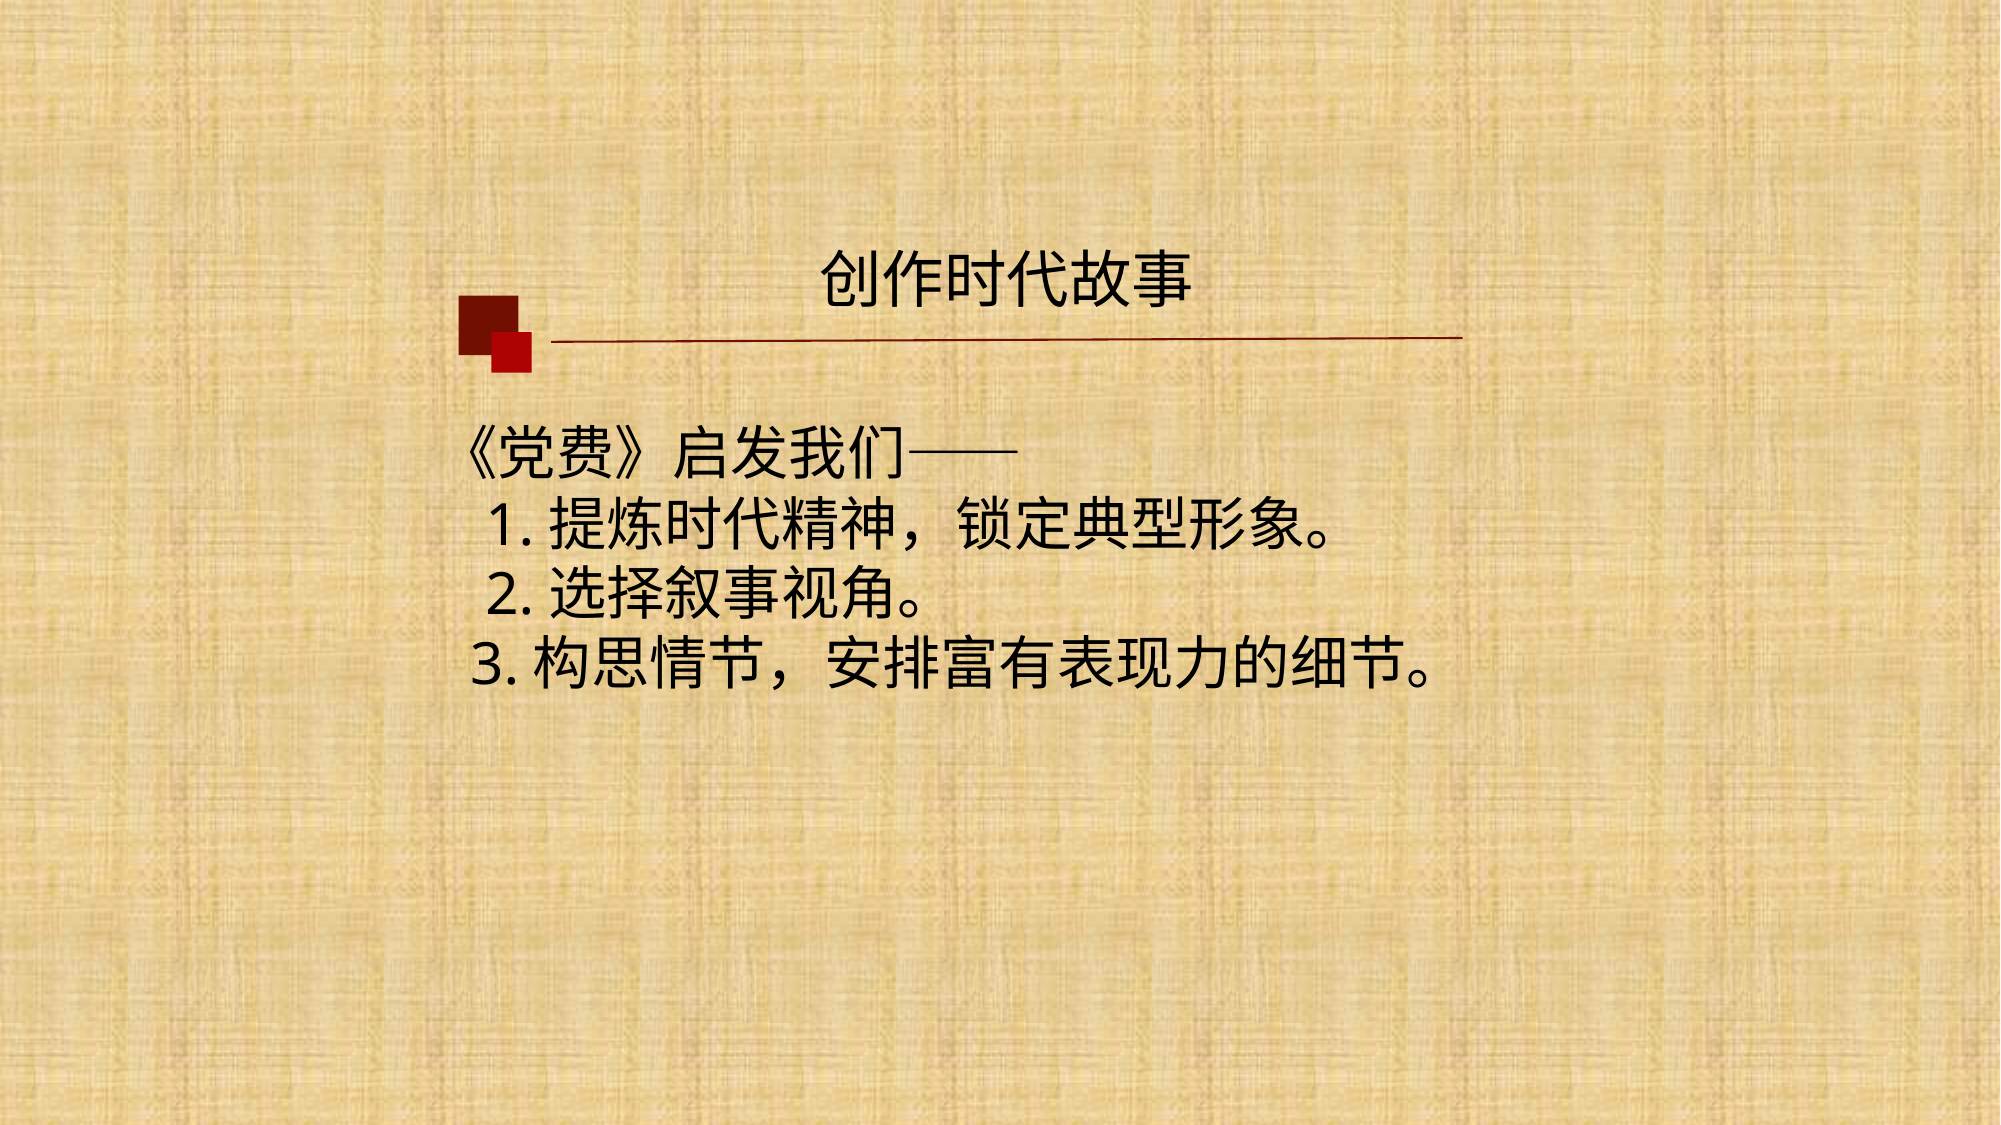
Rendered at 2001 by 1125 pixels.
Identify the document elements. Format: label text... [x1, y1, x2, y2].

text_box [551, 337, 1463, 342]
text_box 《党费》启发我们—— 1.提炼时代精神，锁定典型形象。 2.选择叙事视角。 3.构思情节，安排富有表现力的细节。 [379, 409, 1635, 844]
picture [0, 0, 2001, 1125]
text_box 创作时代故事 [551, 232, 1463, 322]
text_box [458, 295, 532, 373]
